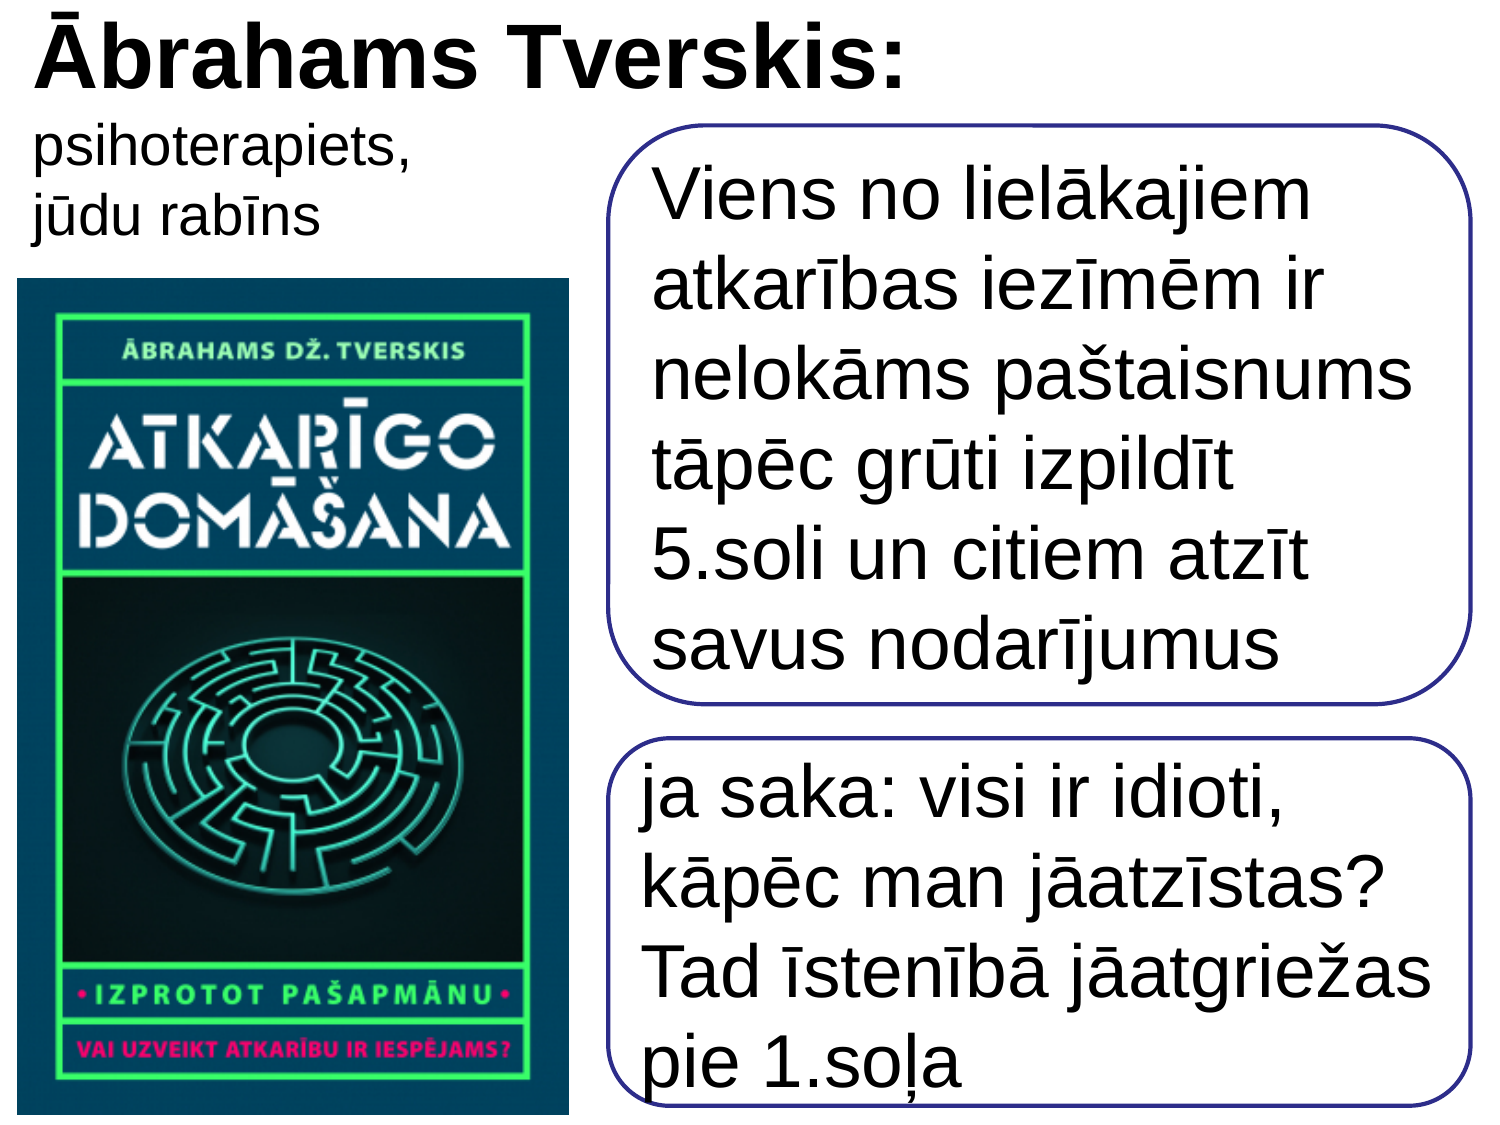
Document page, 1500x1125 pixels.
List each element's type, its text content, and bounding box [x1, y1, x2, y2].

text_box ja saka: visi ir idioti, kāpēc man jāatzīstas? Tad īstenībā jāatgriežas pie 1.soļa [606, 736, 1473, 1108]
picture [55, 313, 530, 1080]
text_box Viens no lielākajiem atkarības iezīmēm ir nelokāms paštaisnums tāpēc grūti izpildīt 5.soli un citiem atzīt savus nodarījumus [606, 123, 1473, 707]
title Ābrahams Tverskis: psihoterapiets, jūdu rabīns [17, 47, 934, 197]
